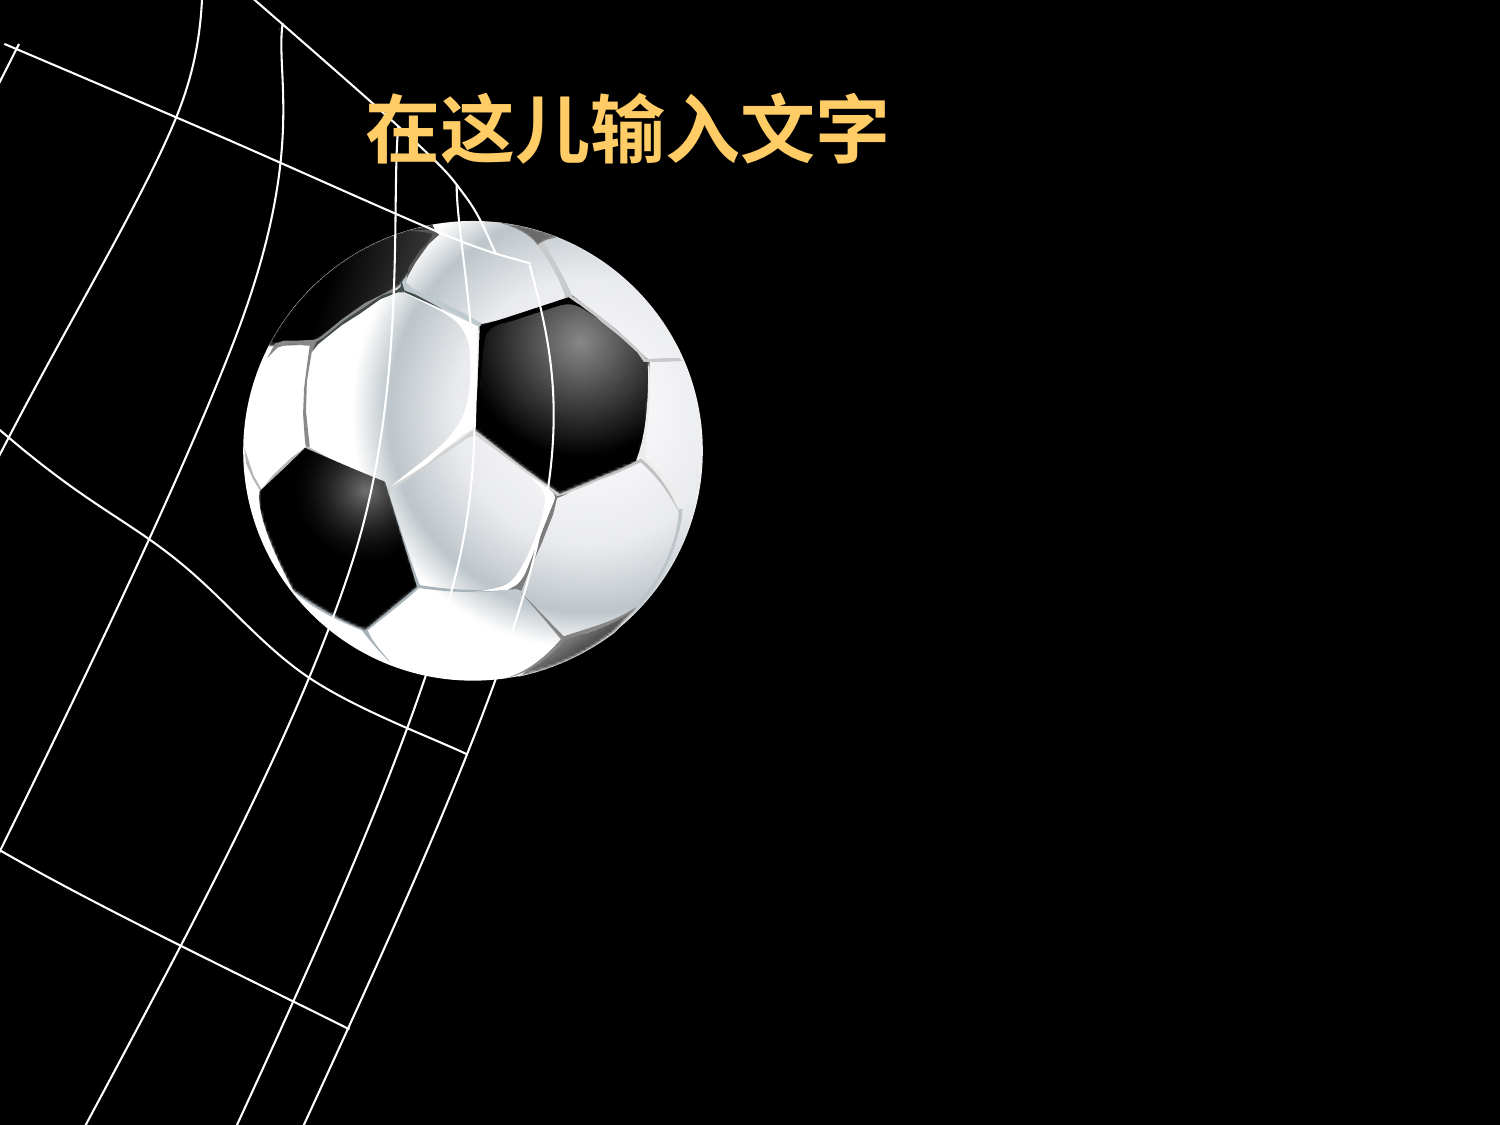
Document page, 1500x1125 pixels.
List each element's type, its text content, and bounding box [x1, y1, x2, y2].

picture [572, 220, 703, 681]
text_box 在这儿输入文字 [572, 75, 906, 181]
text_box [0, 0, 572, 1125]
